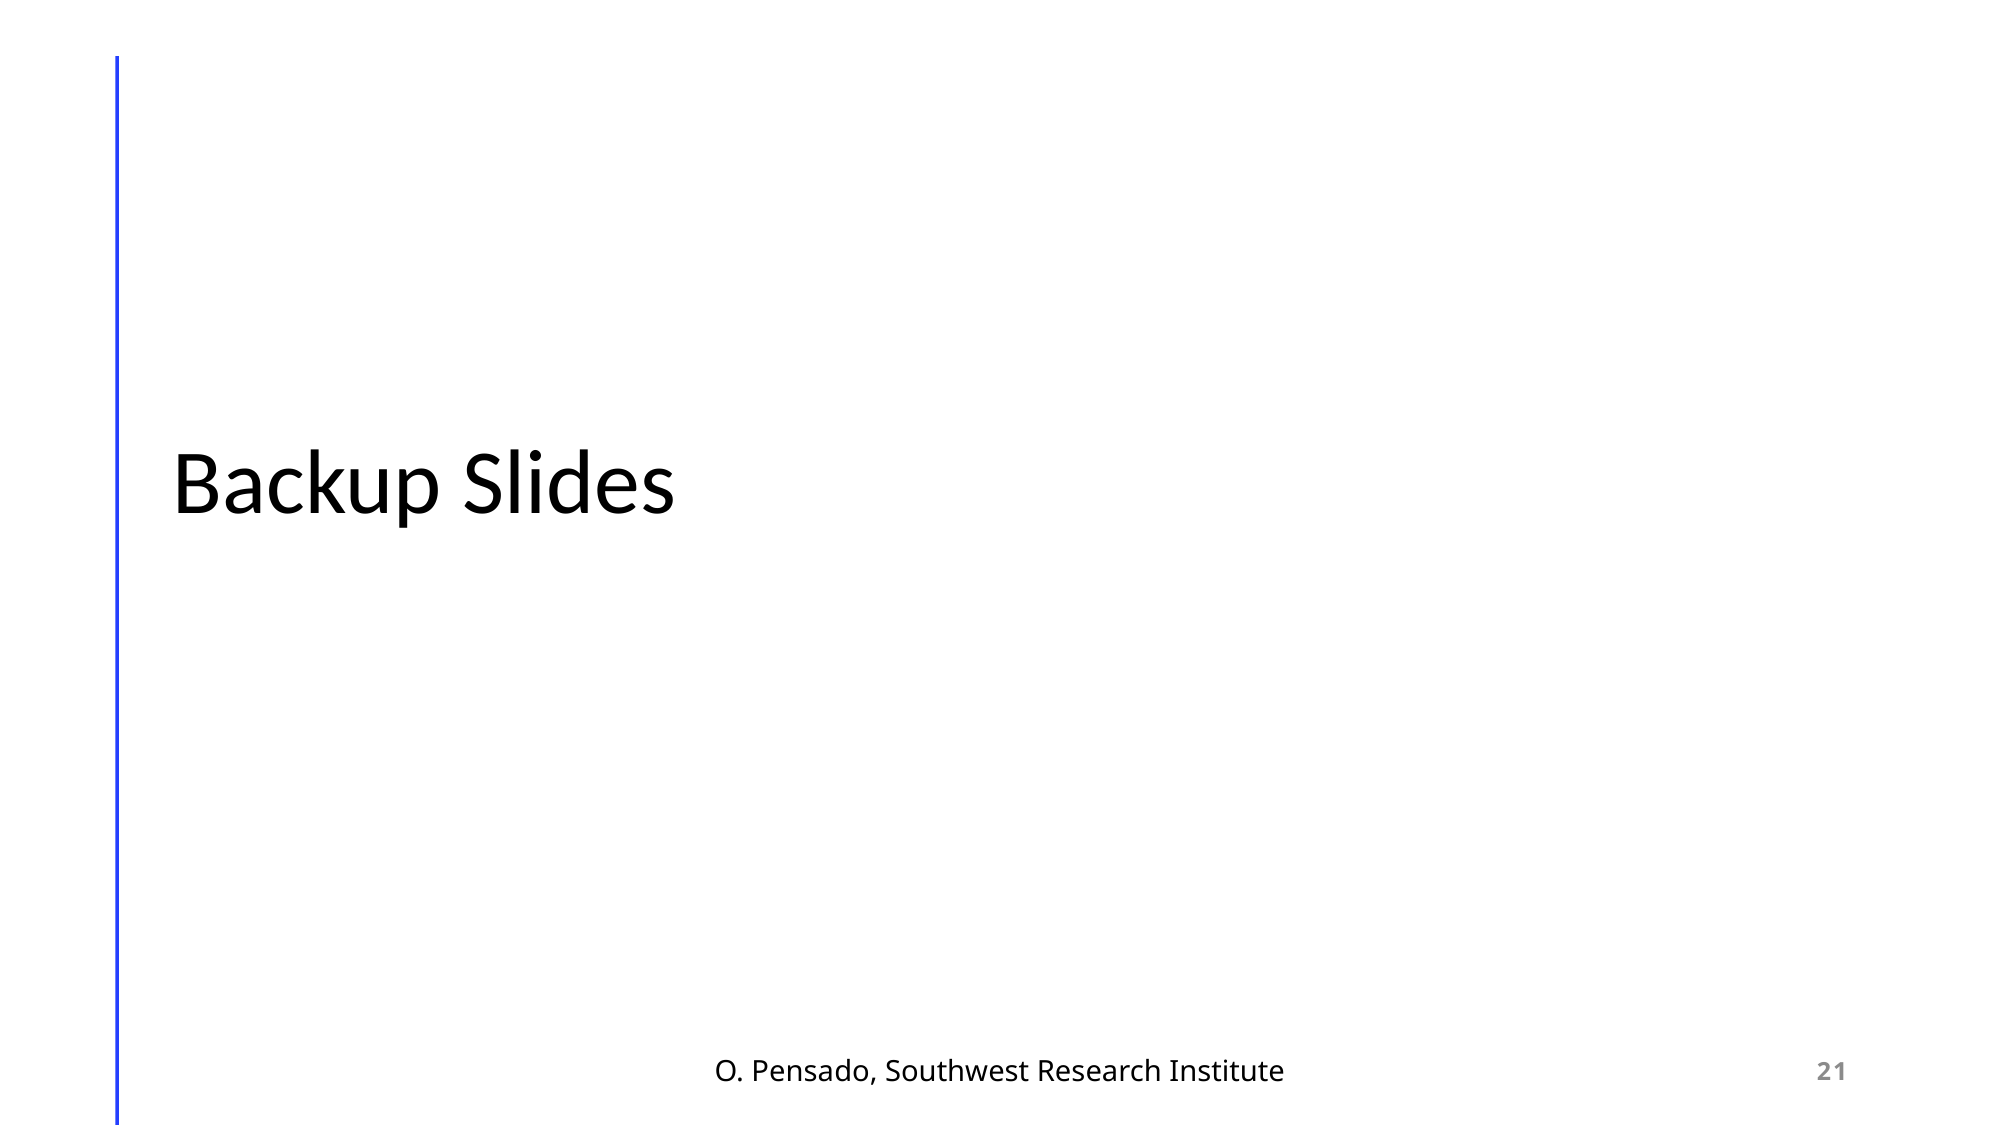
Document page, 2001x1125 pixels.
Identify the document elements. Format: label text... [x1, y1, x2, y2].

footer O. Pensado, Southwest Research Institute [662, 1042, 1338, 1103]
slide_number 21 [1412, 1042, 1863, 1103]
title Backup Slides [157, 405, 1883, 563]
